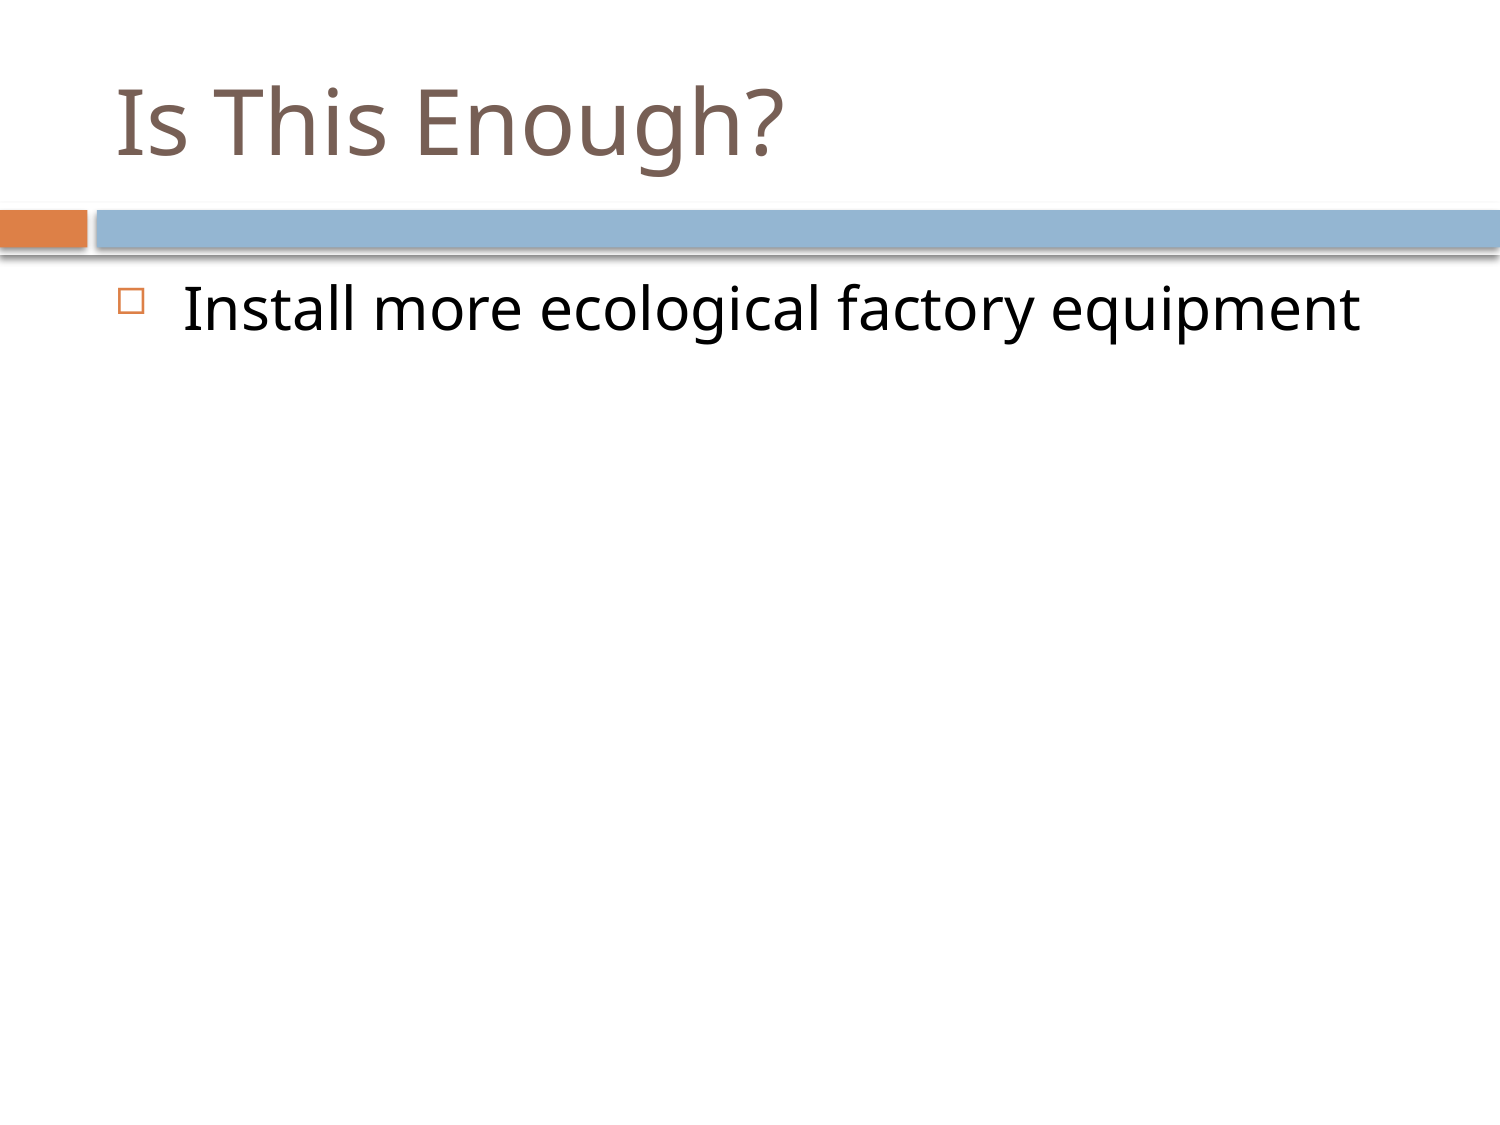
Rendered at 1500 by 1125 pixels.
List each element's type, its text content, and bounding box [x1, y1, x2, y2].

list Install more ecological factory equipment [100, 262, 1438, 1000]
title Is This Enough? [100, 37, 1438, 200]
